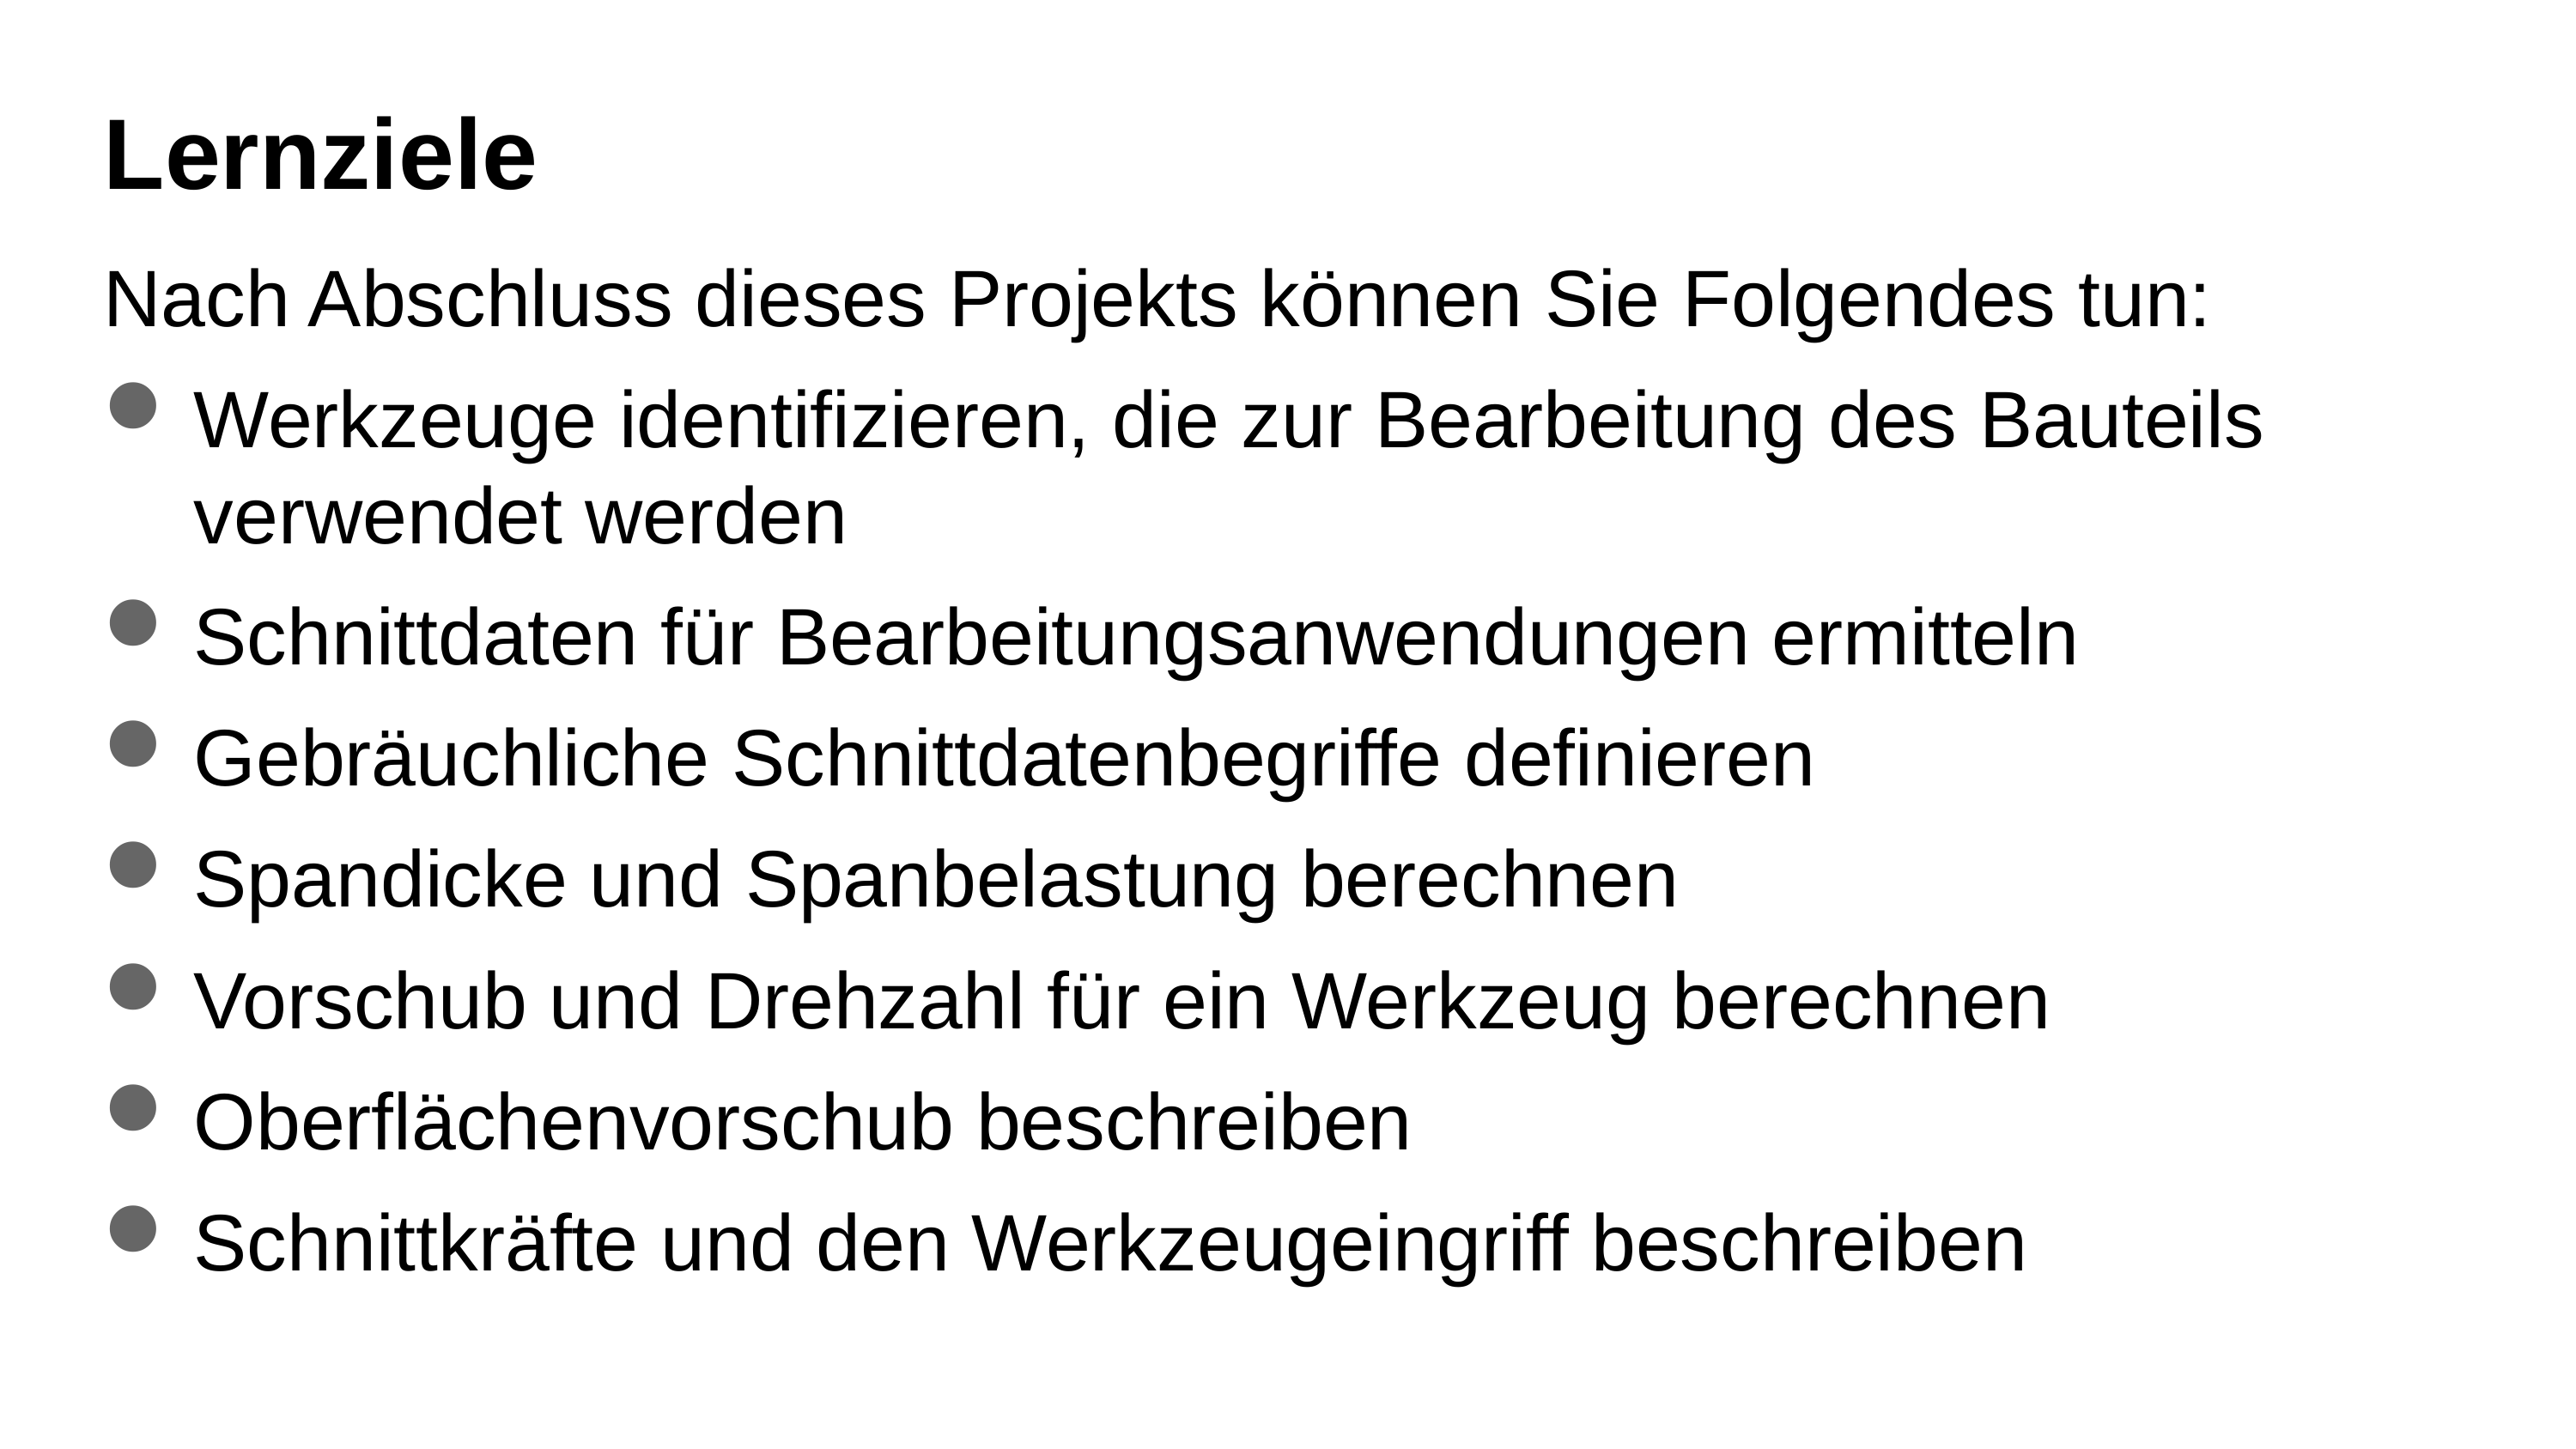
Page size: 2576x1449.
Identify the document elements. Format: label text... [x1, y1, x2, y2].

title Lernziele [103, 103, 2473, 213]
list Nach Abschluss dieses Projekts können Sie Folgendes tun: Werkzeuge identifizieren, die zur Bearbeitung des Bauteils verwendet werden Schnittdaten für Bearbeitungsanwendungen ermitteln Gebräuchliche Schnittdatenbegriffe definieren Spandicke und Spanbelastung berechnen Vorschub und Drehzahl für ein Werkzeug berechnen Oberflächenvorschub beschreiben Schnittkräfte und den Werkzeugeingriff beschreiben [103, 246, 2473, 1296]
